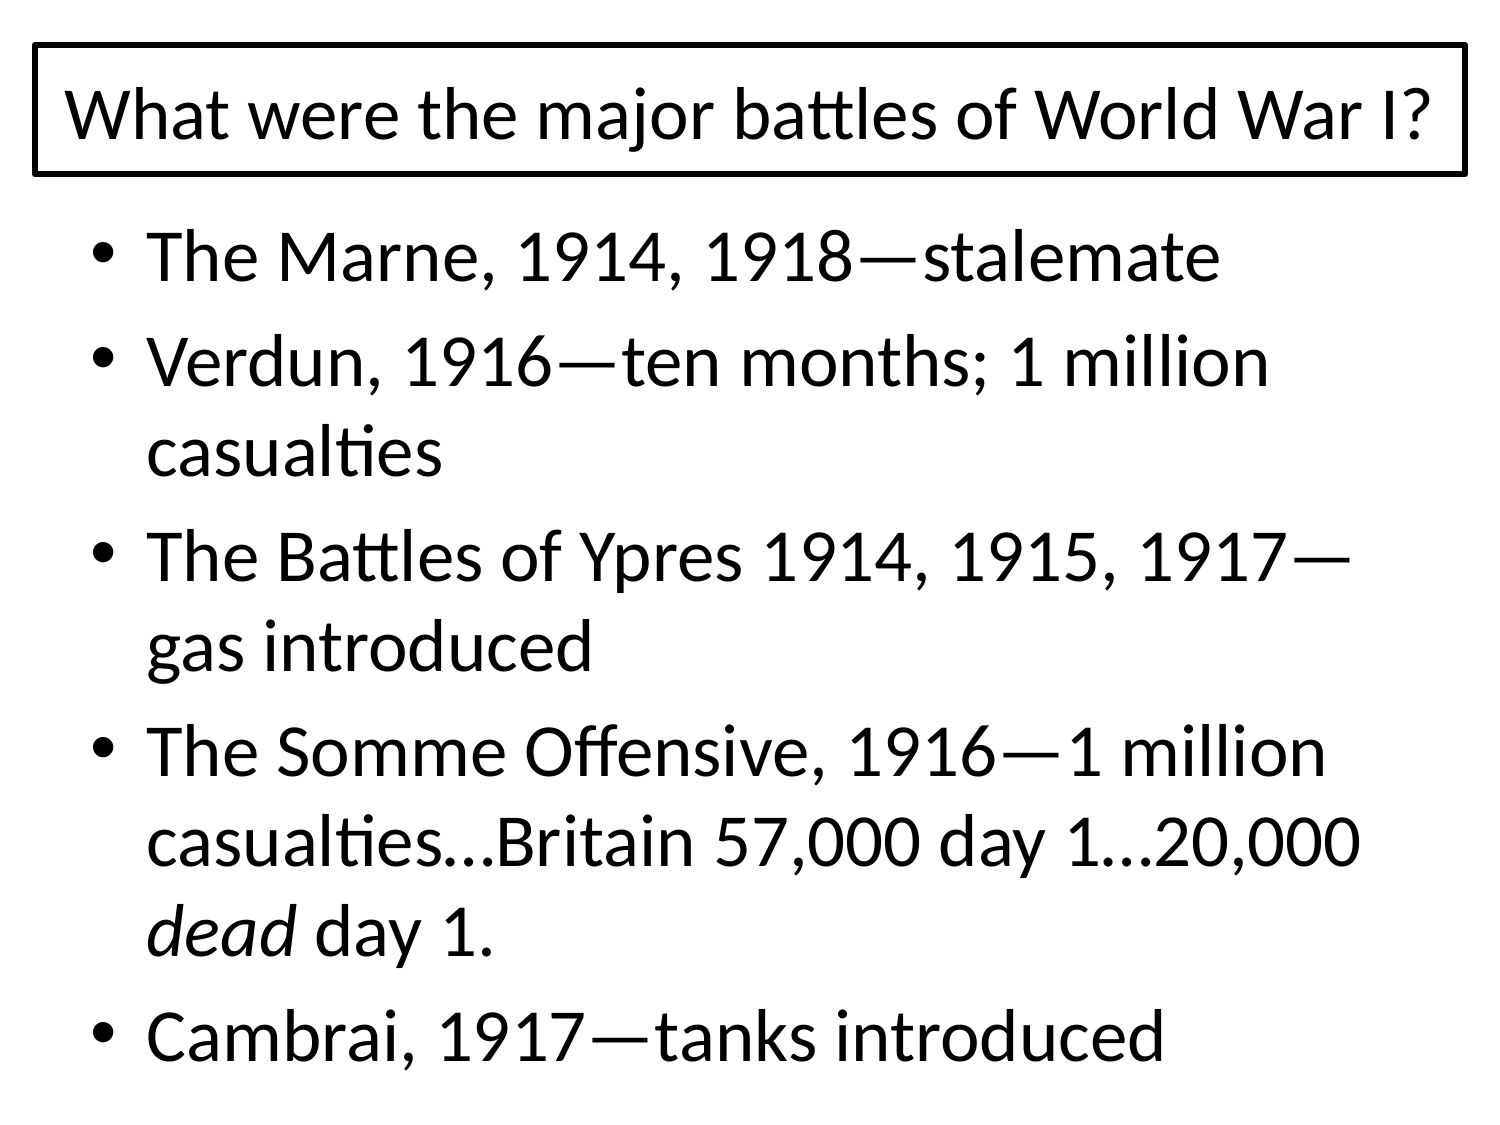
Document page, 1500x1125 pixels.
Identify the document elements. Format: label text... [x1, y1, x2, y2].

list The Marne, 1914, 1918—stalemate Verdun, 1916—ten months; 1 million casualties The Battles of Ypres 1914, 1915, 1917—gas introduced The Somme Offensive, 1916—1 million casualties…Britain 57,000 day 1…20,000 dead day 1. Cambrai, 1917—tanks introduced [75, 199, 1466, 1125]
title What were the major battles of World War I? [34, 45, 1466, 175]
